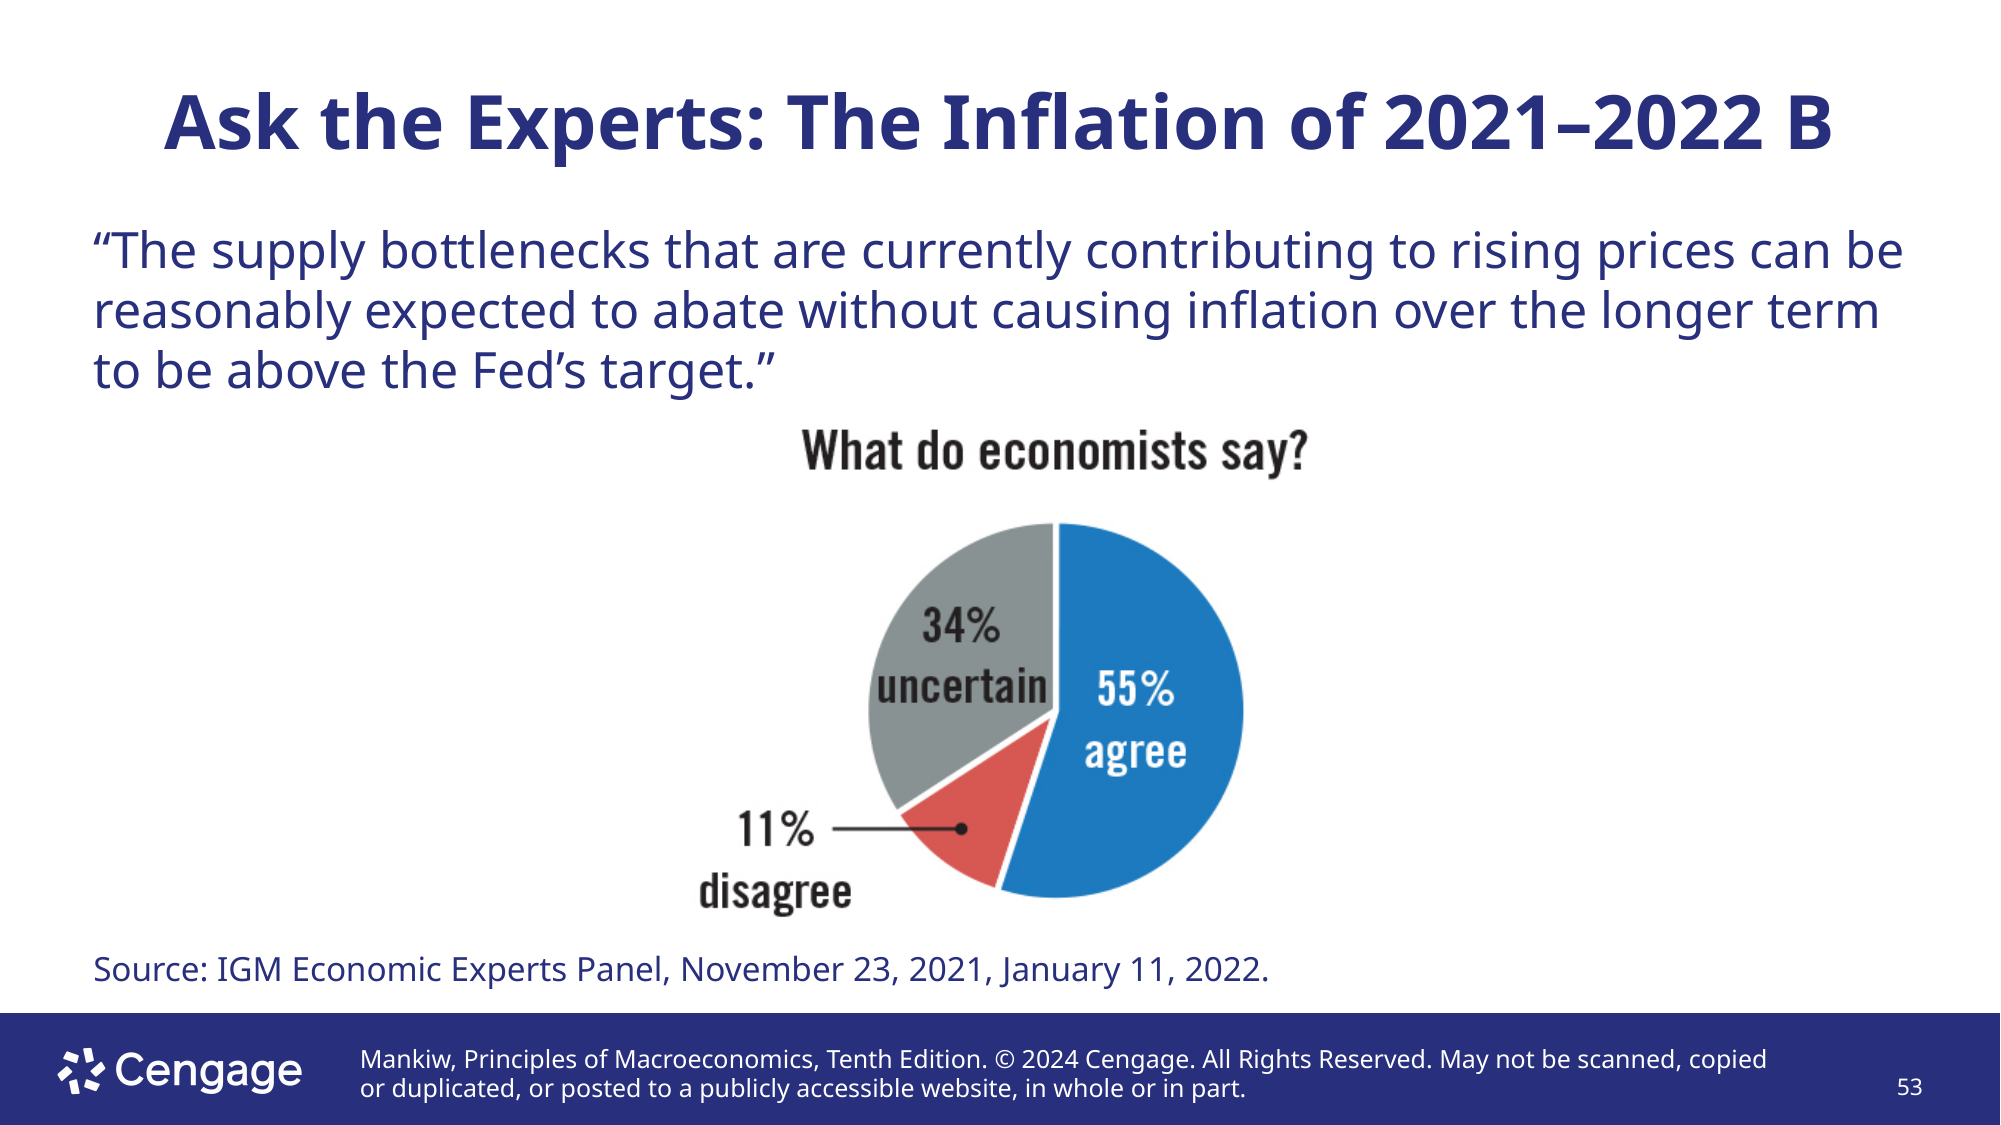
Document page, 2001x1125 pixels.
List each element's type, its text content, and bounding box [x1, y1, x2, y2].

picture [30, 1020, 329, 1122]
list “The supply bottlenecks that are currently contributing to rising prices can be reasonably expected to abate without causing inflation over the longer term to be above the Fed’s target.” [78, 210, 1923, 411]
list Source: IGM Economic Experts Panel, November 23, 2021, January 11, 2022. [78, 940, 1923, 993]
title Ask the Experts: The Inflation of 2021–2022 B [78, 77, 1923, 210]
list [690, 424, 1310, 920]
